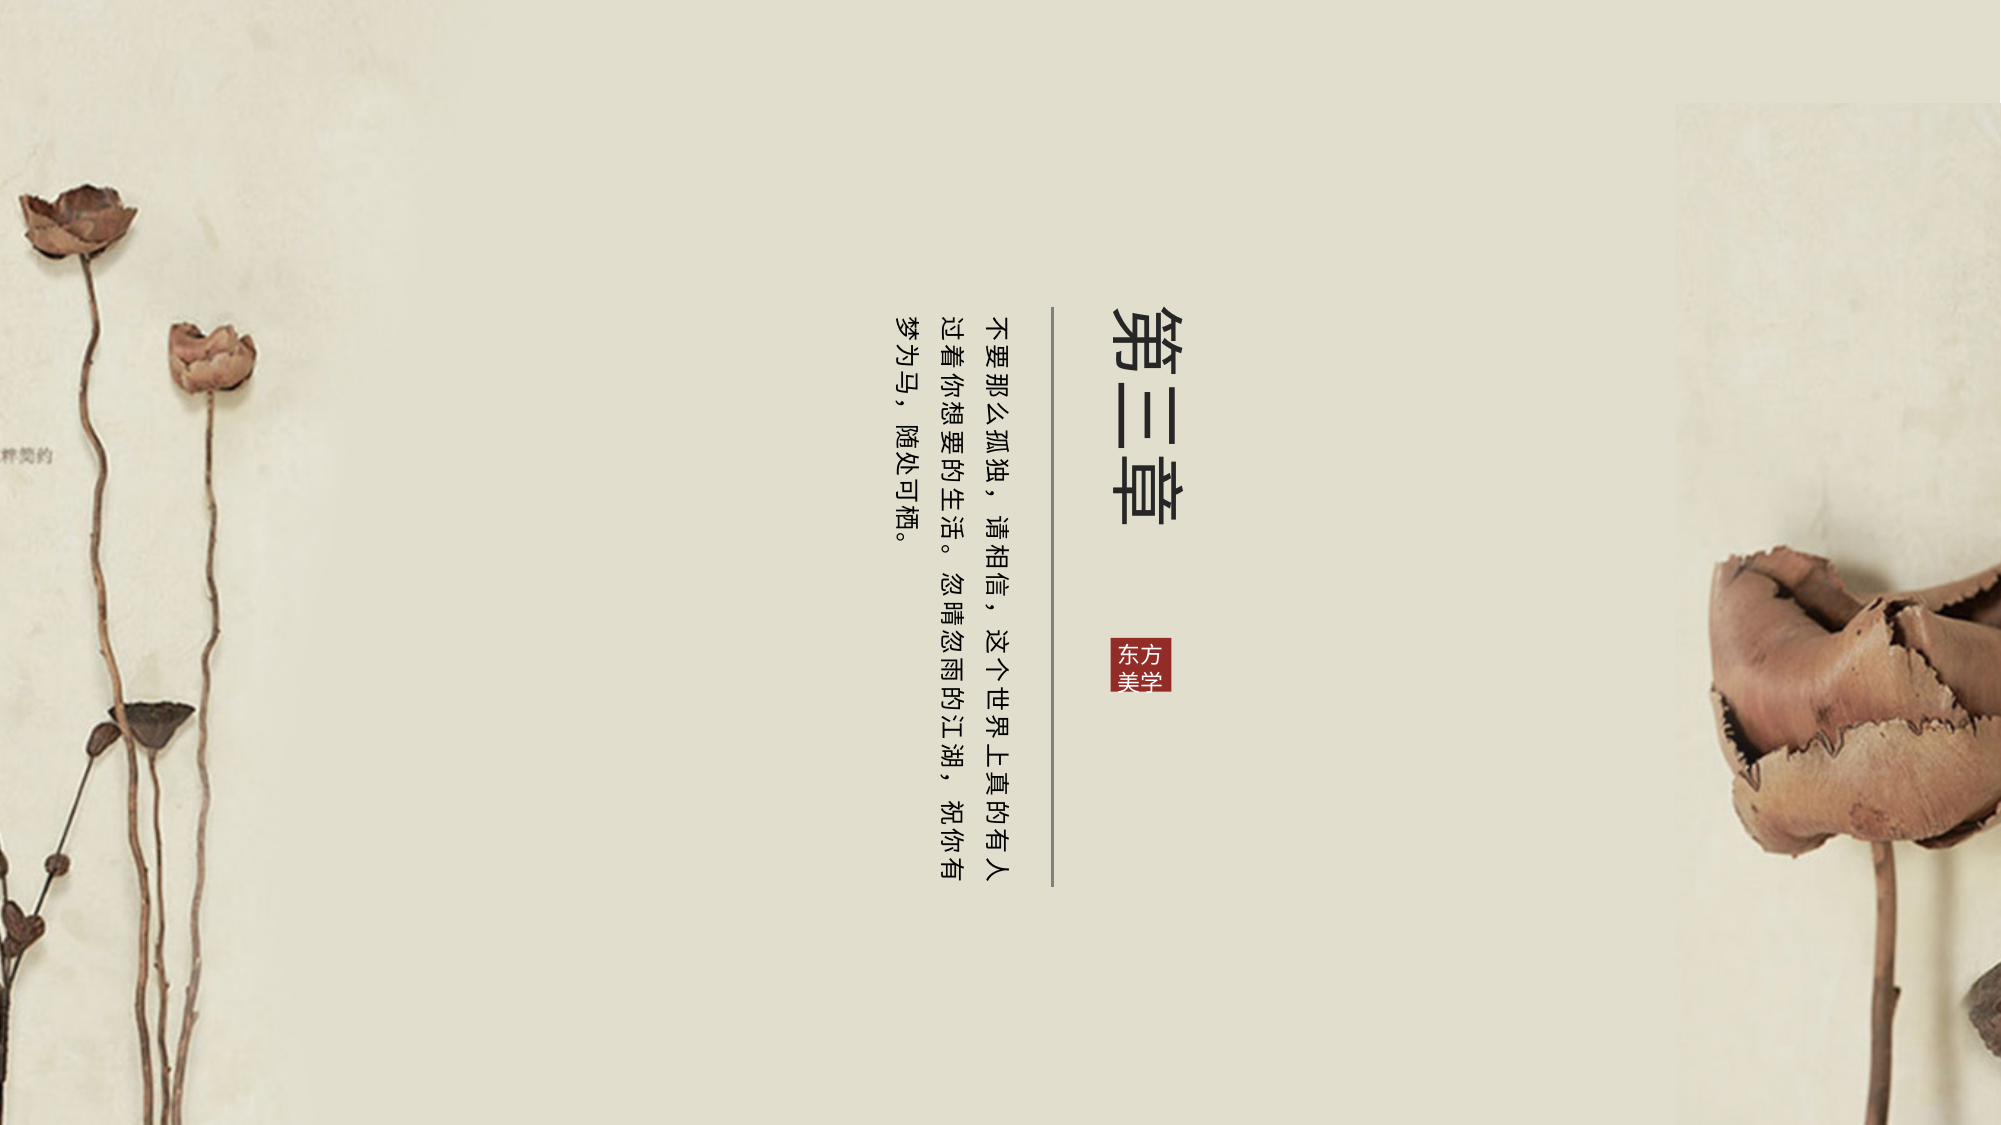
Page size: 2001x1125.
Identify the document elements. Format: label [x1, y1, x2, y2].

picture [0, 0, 2001, 1125]
text_box [1102, 633, 1182, 705]
